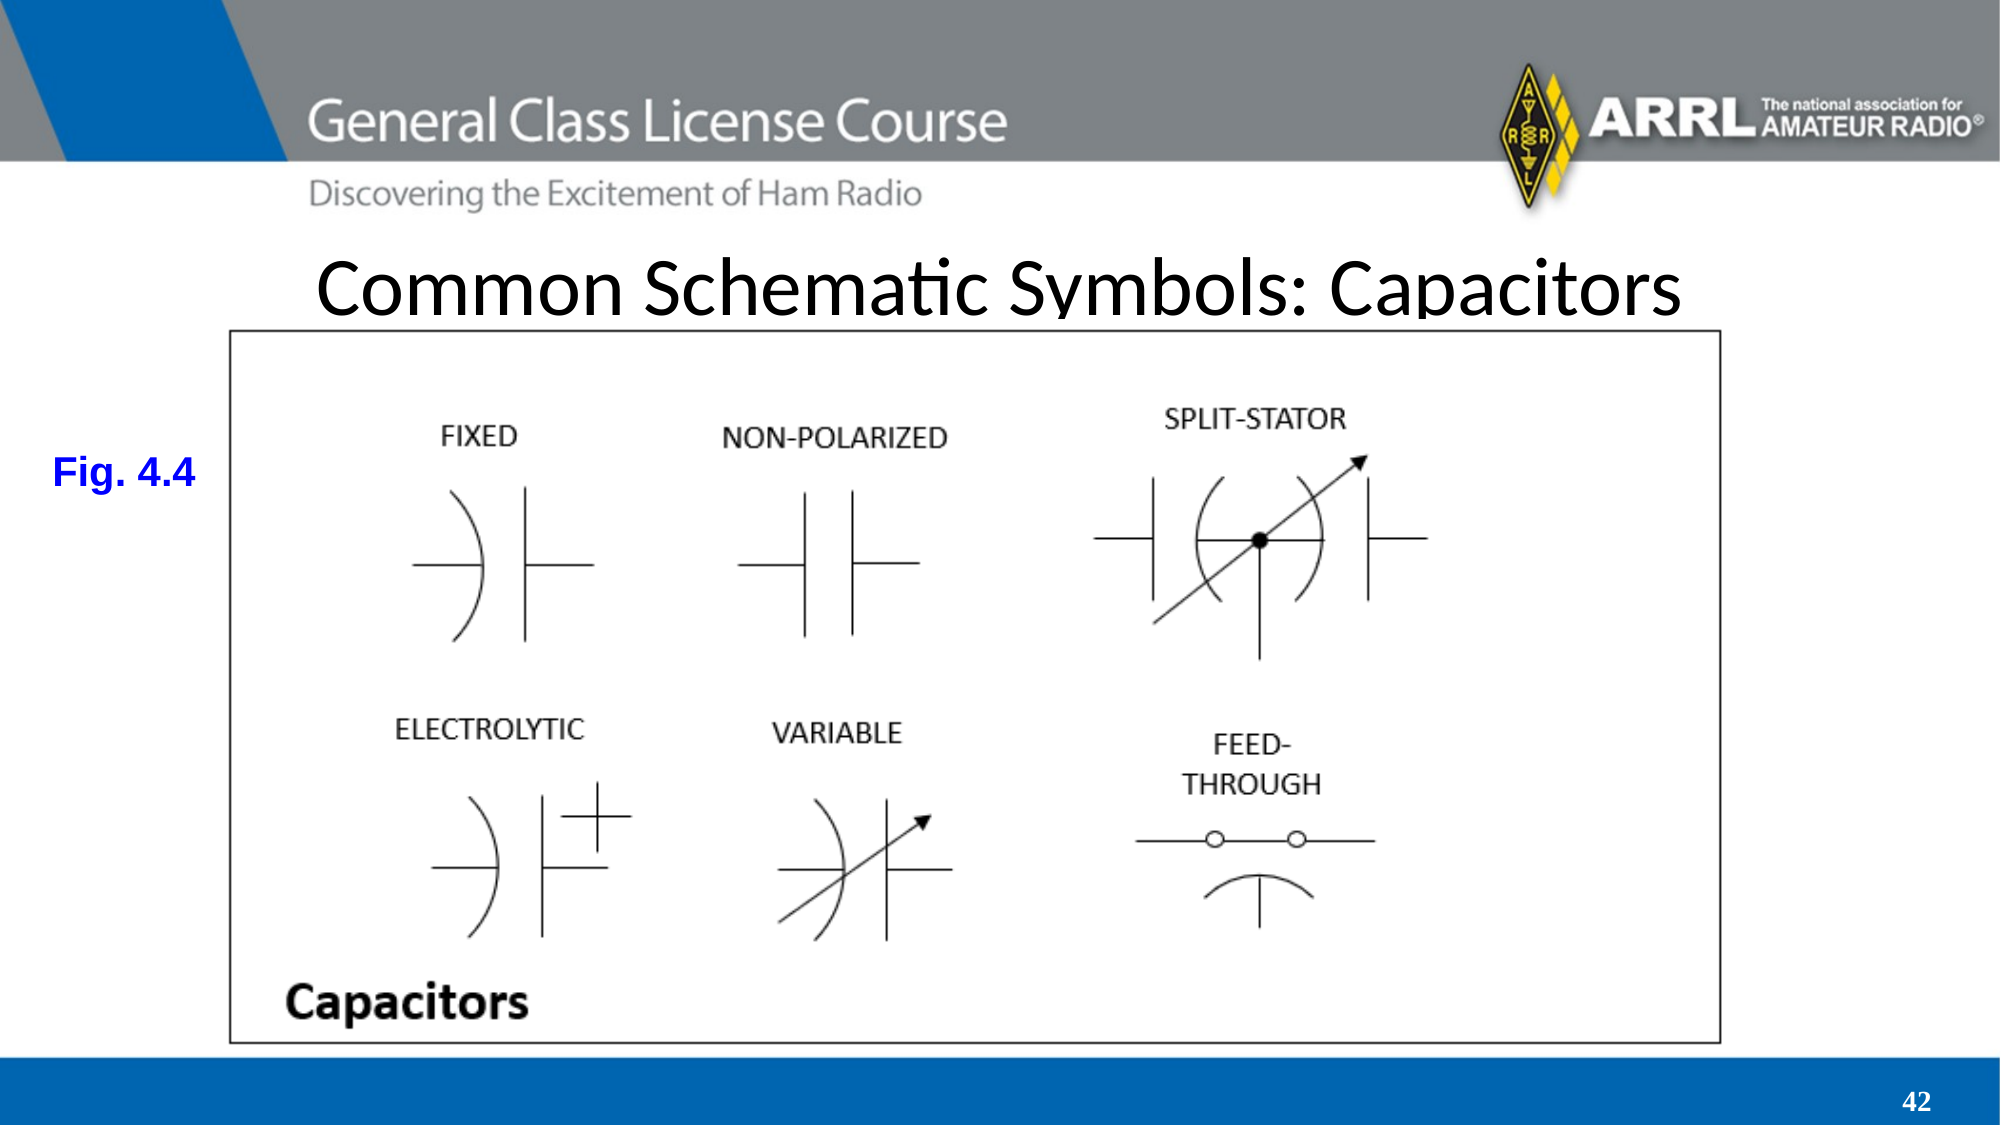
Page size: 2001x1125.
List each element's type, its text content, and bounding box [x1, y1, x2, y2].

text_box Fig. 4.4 [37, 437, 213, 503]
title Common Schematic Symbols: Capacitors [99, 224, 1900, 413]
picture [0, 0, 2001, 1125]
